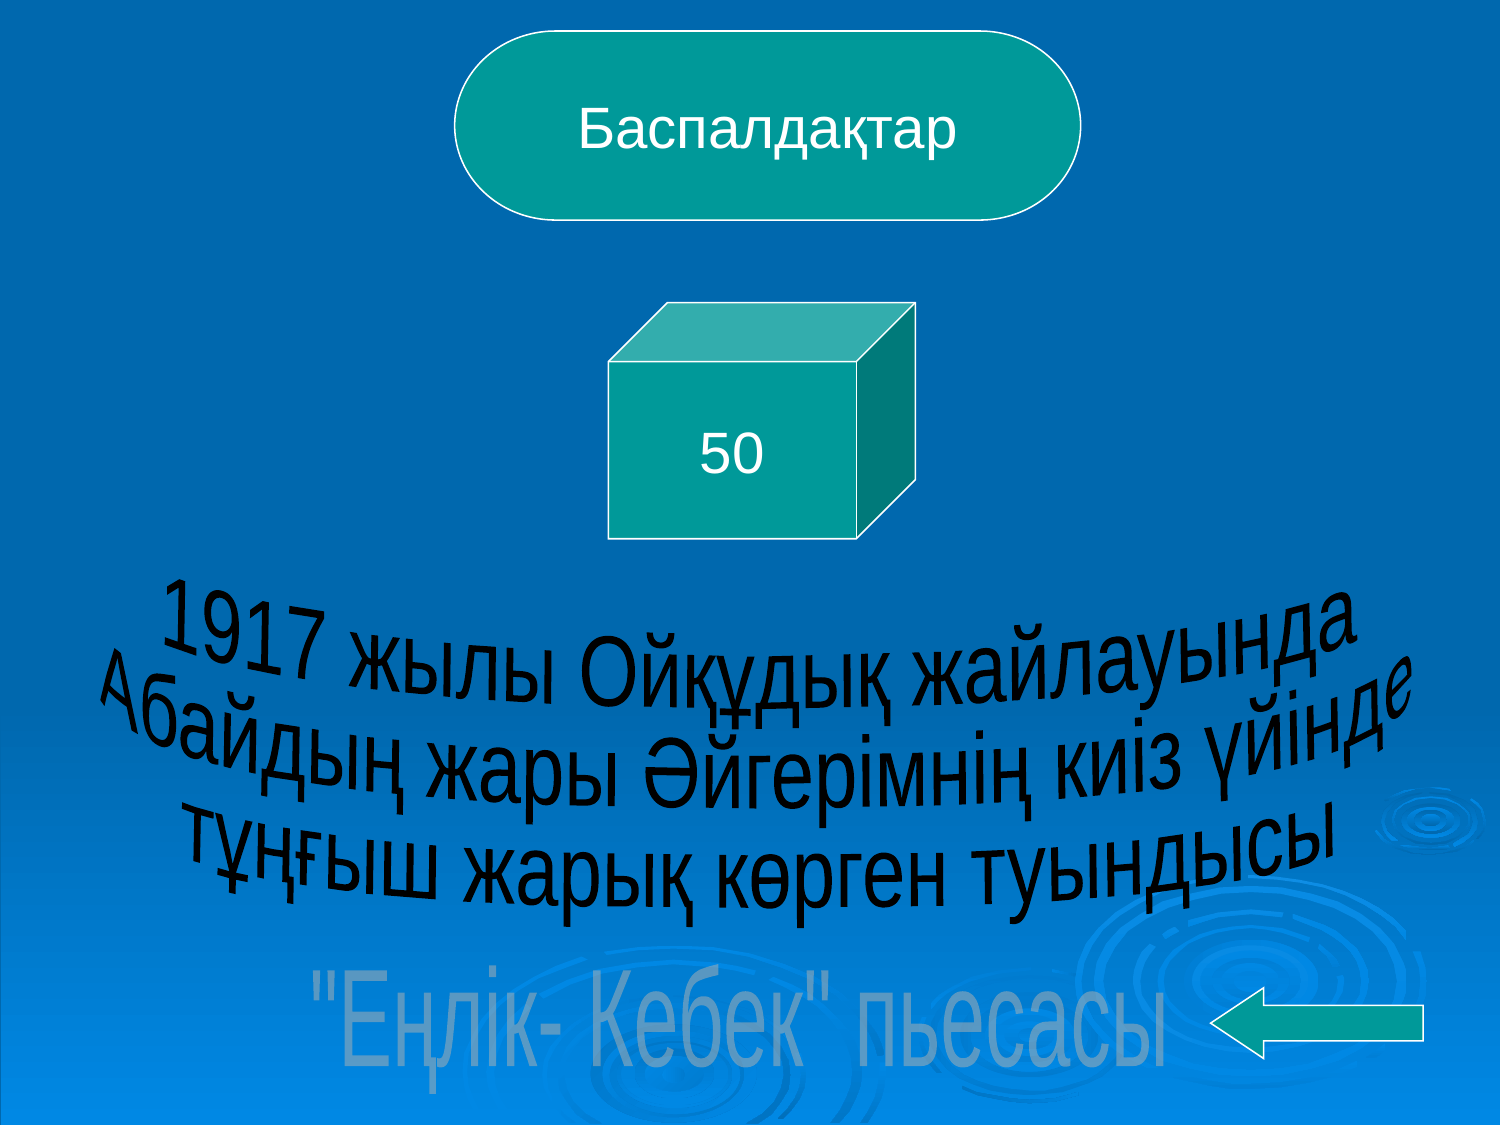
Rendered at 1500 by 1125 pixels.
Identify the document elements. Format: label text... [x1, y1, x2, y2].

text_box 50 [608, 302, 916, 539]
text_box [1210, 987, 1424, 1059]
text_box Баспалдақтар [454, 31, 1081, 221]
